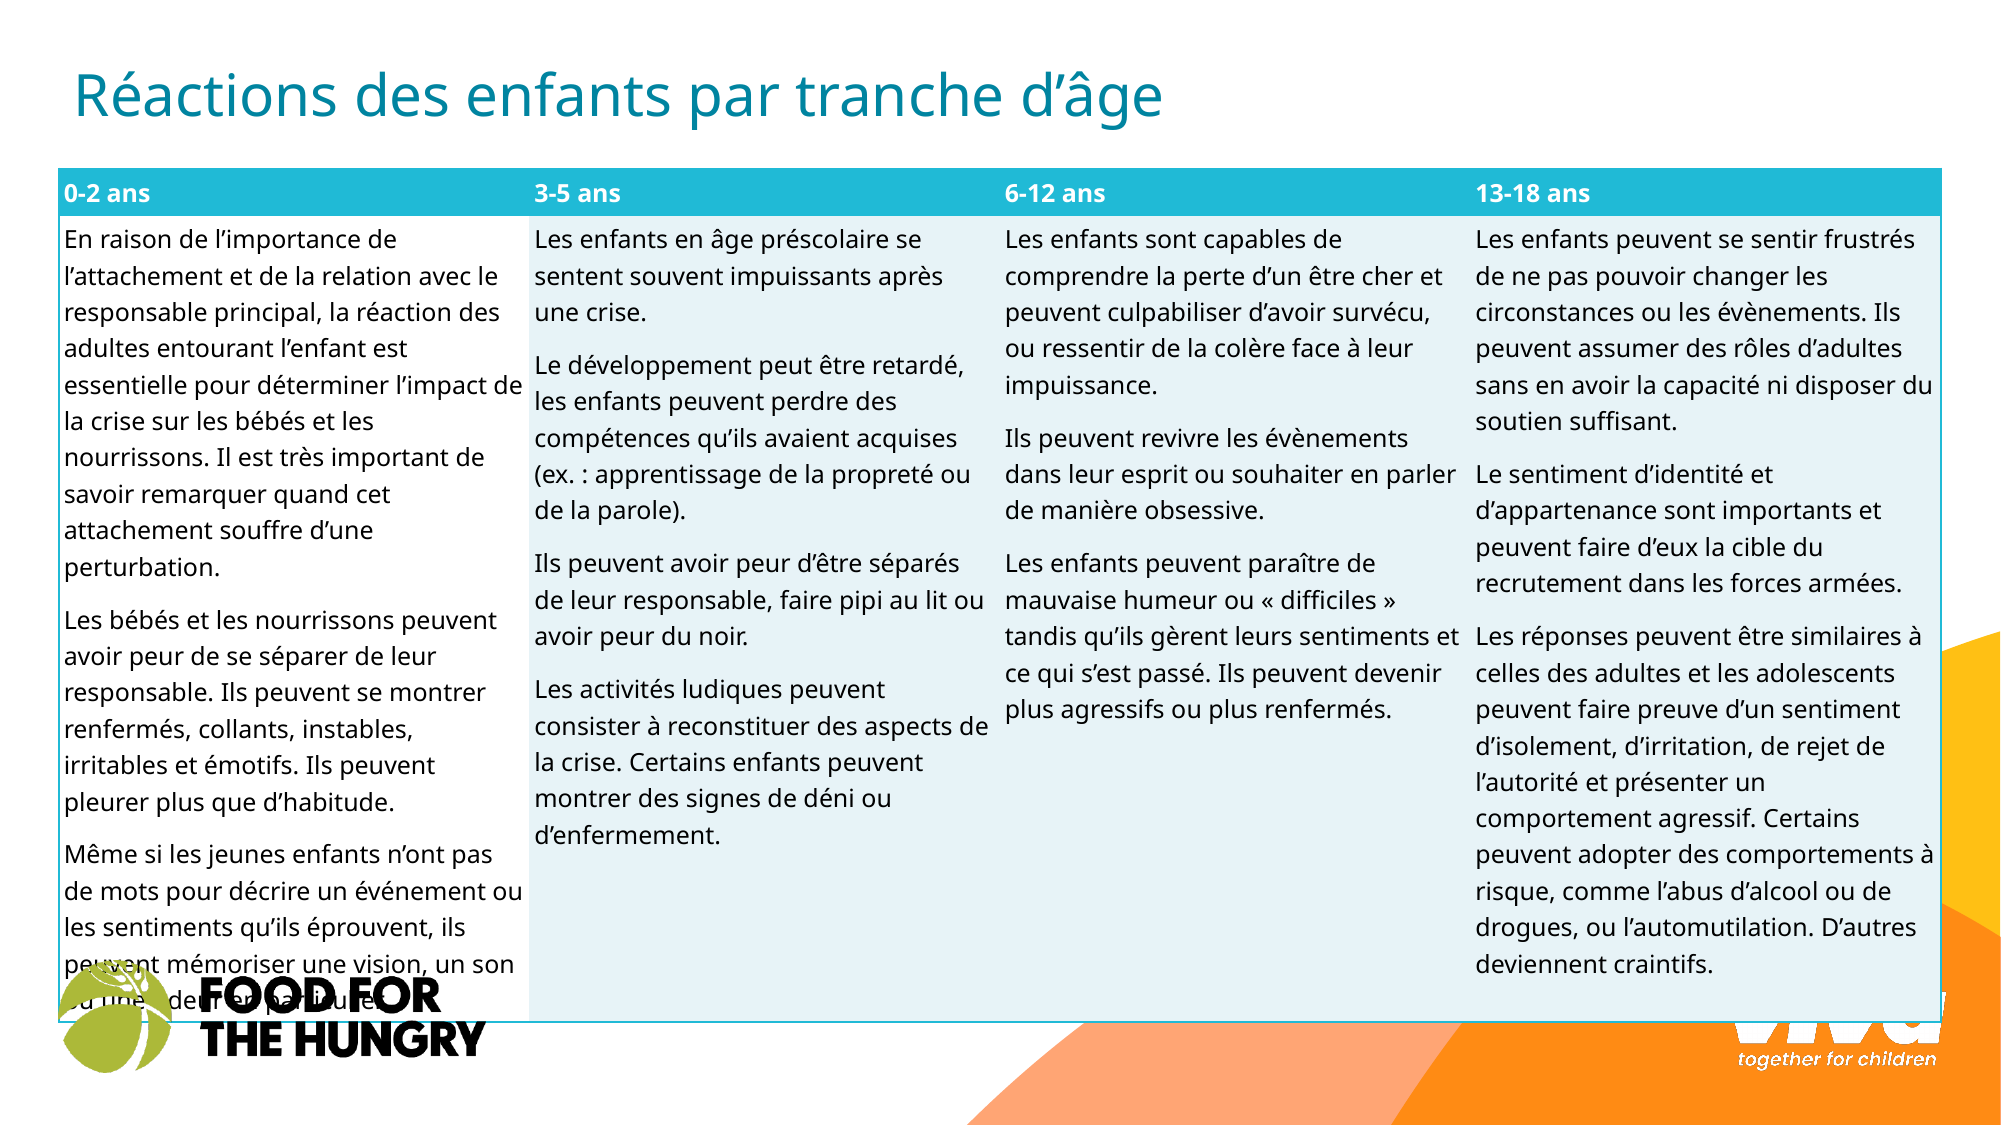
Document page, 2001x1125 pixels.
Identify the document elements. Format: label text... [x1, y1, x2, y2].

table_cell Les enfants sont capables de comprendre la perte d’un être cher et peuvent culpabiliser d’avoir survécu, ou ressentir de la colère face à leur impuissance. Ils peuvent revivre les évènements dans leur esprit ou souhaiter en parler de manière obsessive. Les enfants peuvent paraître de mauvaise humeur ou « difficiles » tandis qu’ils gèrent leurs sentiments et ce qui s’est passé. Ils peuvent devenir plus agressifs ou plus renfermés. [1000, 216, 1470, 1021]
table_header 6-12 ans [1000, 169, 1470, 214]
list Réactions des enfants par tranche d’âge [59, 59, 1942, 168]
table_header 3-5 ans [529, 169, 1000, 214]
table_cell Les enfants en âge préscolaire se sentent souvent impuissants après une crise. Le développement peut être retardé, les enfants peuvent perdre des compétences qu’ils avaient acquises (ex. : apprentissage de la propreté ou de la parole). Ils peuvent avoir peur d’être séparés de leur responsable, faire pipi au lit ou avoir peur du noir. Les activités ludiques peuvent consister à reconstituer des aspects de la crise. Certains enfants peuvent montrer des signes de déni ou d’enfermement. [529, 216, 1000, 1021]
table_cell Les enfants peuvent se sentir frustrés de ne pas pouvoir changer les circonstances ou les évènements. Ils peuvent assumer des rôles d’adultes sans en avoir la capacité ni disposer du soutien suffisant. Le sentiment d’identité et d’appartenance sont importants et peuvent faire d’eux la cible du recrutement dans les forces armées. Les réponses peuvent être similaires à celles des adultes et les adolescents peuvent faire preuve d’un sentiment d’isolement, d’irritation, de rejet de l’autorité et présenter un comportement agressif. Certains peuvent adopter des comportements à risque, comme l’abus d’alcool ou de drogues, ou l’automutilation. D’autres deviennent craintifs. [1470, 216, 1940, 1021]
table_header 0-2 ans [60, 169, 529, 214]
table_header 13-18 ans [1470, 169, 1940, 214]
picture [58, 960, 486, 1073]
picture [1672, 936, 2000, 1125]
table_cell En raison de l’importance de l’attachement et de la relation avec le responsable principal, la réaction des adultes entourant l’enfant est essentielle pour déterminer l’impact de la crise sur les bébés et les nourrissons. Il est très important de savoir remarquer quand cet attachement souffre d’une perturbation. Les bébés et les nourrissons peuvent avoir peur de se séparer de leur responsable. Ils peuvent se montrer renfermés, collants, instables, irritables et émotifs. Ils peuvent pleurer plus que d’habitude. Même si les jeunes enfants n’ont pas de mots pour décrire un événement ou les sentiments qu’ils éprouvent, ils peuvent mémoriser une vision, un son ou une odeur en particulier. [60, 216, 529, 1021]
